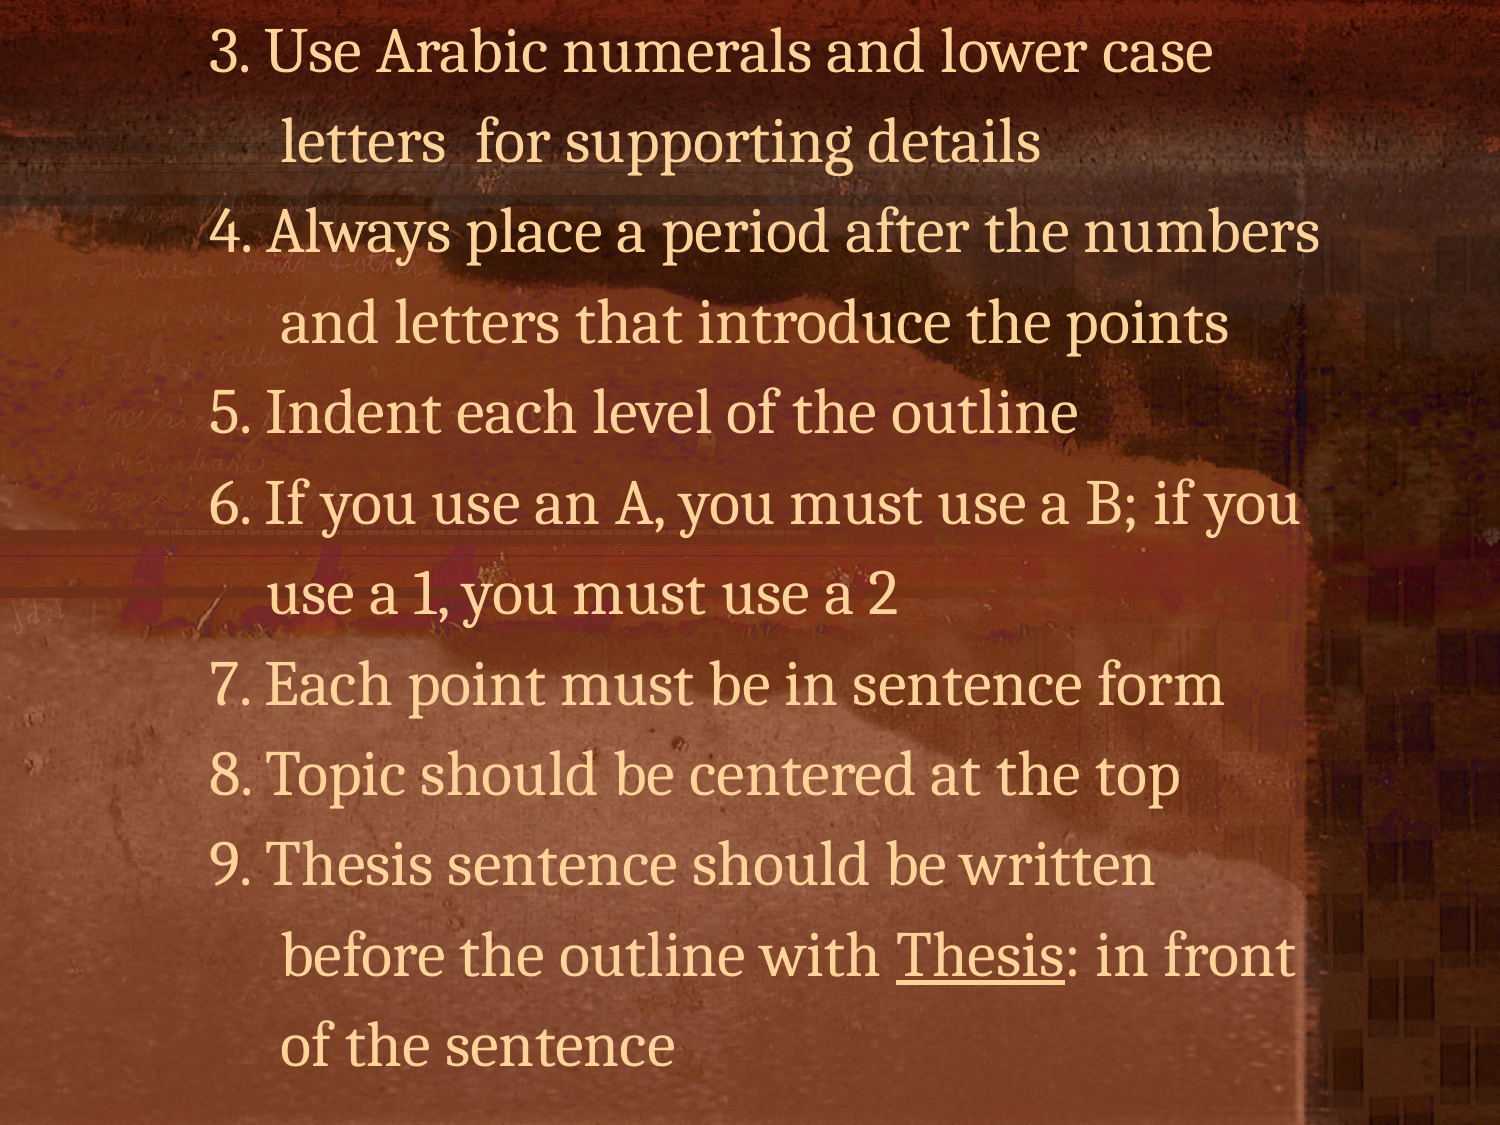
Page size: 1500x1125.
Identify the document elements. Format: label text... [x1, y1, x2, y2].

picture [0, 0, 1500, 1125]
list 3. Use Arabic numerals and lower case letters for supporting details 4. Always place a period after the numbers and letters that introduce the points 5. Indent each level of the outline 6. If you use an A, you must use a B; if you use a 1, you must use a 2 7. Each point must be in sentence form 8. Topic should be centered at the top 9. Thesis sentence should be written before the outline with Thesis: in front of the sentence [37, 0, 1463, 1088]
